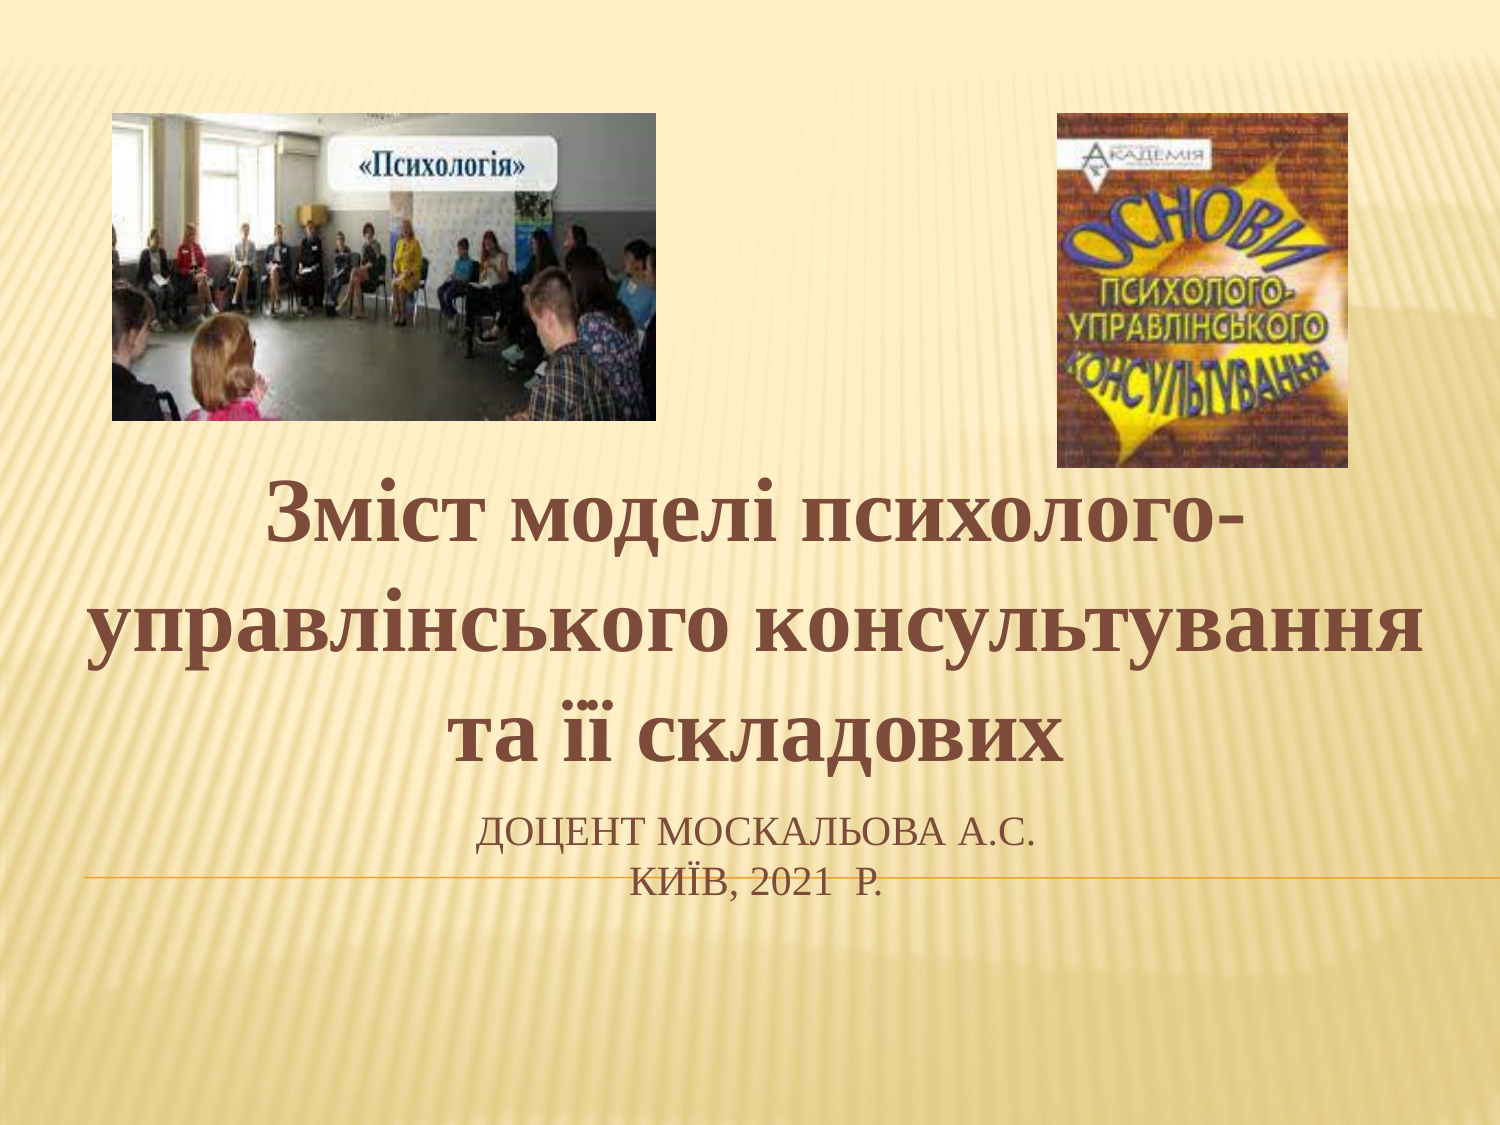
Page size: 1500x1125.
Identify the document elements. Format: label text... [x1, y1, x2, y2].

title ДОЦЕНТ МОСКАЛЬОВА А.С. КИЇВ, 2021 р. [62, 796, 1450, 997]
subtitle Зміст моделі психолого-управлінського консультування та її складових [62, 637, 1450, 788]
picture [1056, 113, 1348, 469]
picture [111, 113, 657, 422]
